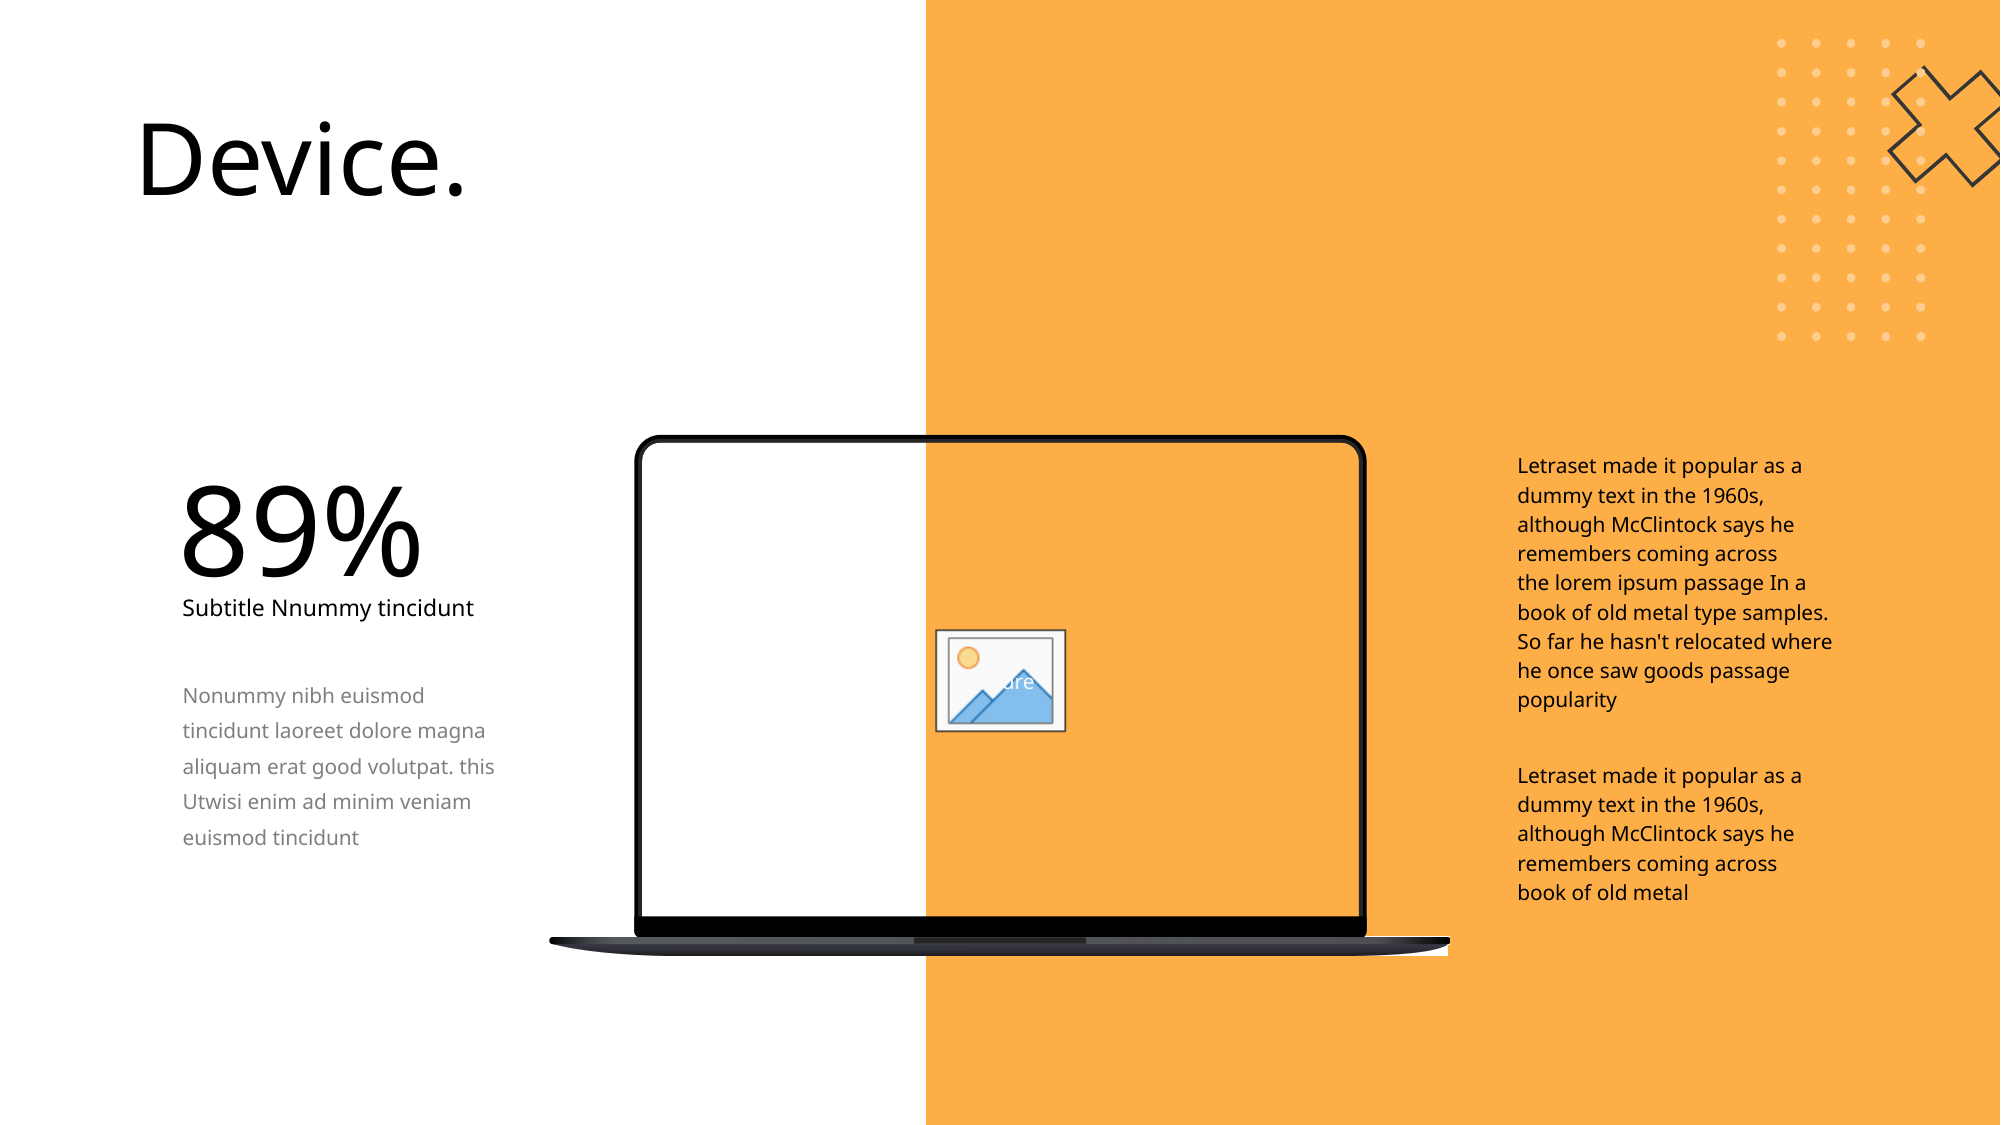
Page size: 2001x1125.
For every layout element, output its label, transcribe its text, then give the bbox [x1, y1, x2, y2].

text_box [1881, 68, 1891, 78]
text_box [1846, 331, 1856, 342]
text_box [1812, 273, 1821, 283]
text_box [1776, 302, 1787, 312]
text_box [1776, 127, 1787, 136]
text_box Letraset made it popular as a dummy text in the 1960s, although McClintock says he remembers coming across book of old metal [1502, 751, 1828, 912]
text_box Nonummy nibh euismod tincidunt laoreet dolore magna aliquam erat good volutpat. this Utwisi enim ad minim veniam euismod tincidunt [167, 664, 536, 857]
text_box [1916, 214, 1926, 224]
text_box [1812, 38, 1821, 49]
text_box 89% [163, 443, 495, 609]
text_box Subtitle Nnummy tincidunt [167, 572, 499, 629]
text_box [1846, 244, 1856, 253]
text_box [549, 434, 1450, 956]
text_box [1776, 244, 1787, 253]
text_box [1881, 302, 1891, 312]
text_box [1916, 244, 1926, 253]
text_box [1881, 331, 1891, 342]
text_box [1812, 68, 1821, 78]
text_box [1846, 38, 1856, 49]
text_box [1776, 97, 1787, 107]
text_box Letraset made it popular as a dummy text in the 1960s, although McClintock says he remembers coming across the lorem ipsum passage In a book of old metal type samples. So far he hasn't relocated where he once saw goods passage popularity [1502, 441, 1854, 719]
text_box [1812, 302, 1821, 312]
picture [638, 442, 1363, 919]
text_box [1921, 65, 2000, 101]
text_box [1776, 156, 1787, 166]
text_box [1881, 97, 1891, 107]
text_box [1846, 273, 1856, 283]
text_box [1916, 127, 1926, 136]
text_box [1881, 273, 1891, 283]
text_box [1881, 156, 1891, 166]
text_box [1881, 38, 1891, 49]
text_box [1916, 331, 1926, 342]
text_box [1846, 97, 1856, 107]
text_box [1776, 273, 1787, 283]
text_box [1776, 68, 1787, 78]
text_box [1812, 331, 1821, 342]
text_box [1887, 72, 2000, 188]
text_box [1846, 302, 1856, 312]
text_box [1916, 97, 1926, 107]
text_box [1812, 244, 1821, 253]
text_box [1846, 68, 1856, 78]
text_box [1881, 244, 1891, 253]
text_box [1881, 127, 1891, 136]
text_box [1776, 331, 1787, 342]
text_box [1812, 214, 1821, 224]
text_box [1812, 185, 1821, 195]
text_box [1812, 156, 1821, 166]
text_box [1776, 185, 1787, 195]
text_box [1846, 127, 1856, 136]
text_box [1916, 68, 1926, 78]
text_box Device. [119, 116, 893, 223]
text_box [1916, 302, 1926, 312]
text_box [925, 0, 2000, 1125]
text_box [1846, 185, 1856, 195]
text_box [1916, 38, 1926, 49]
text_box [1846, 214, 1856, 224]
text_box [1916, 185, 1926, 195]
text_box [1812, 127, 1821, 136]
text_box [1812, 97, 1821, 107]
text_box [1846, 156, 1856, 166]
text_box [1776, 38, 1787, 49]
text_box [1881, 214, 1891, 224]
text_box [1916, 273, 1926, 283]
text_box [1776, 214, 1787, 224]
text_box [1881, 185, 1891, 195]
text_box [1916, 156, 1926, 166]
